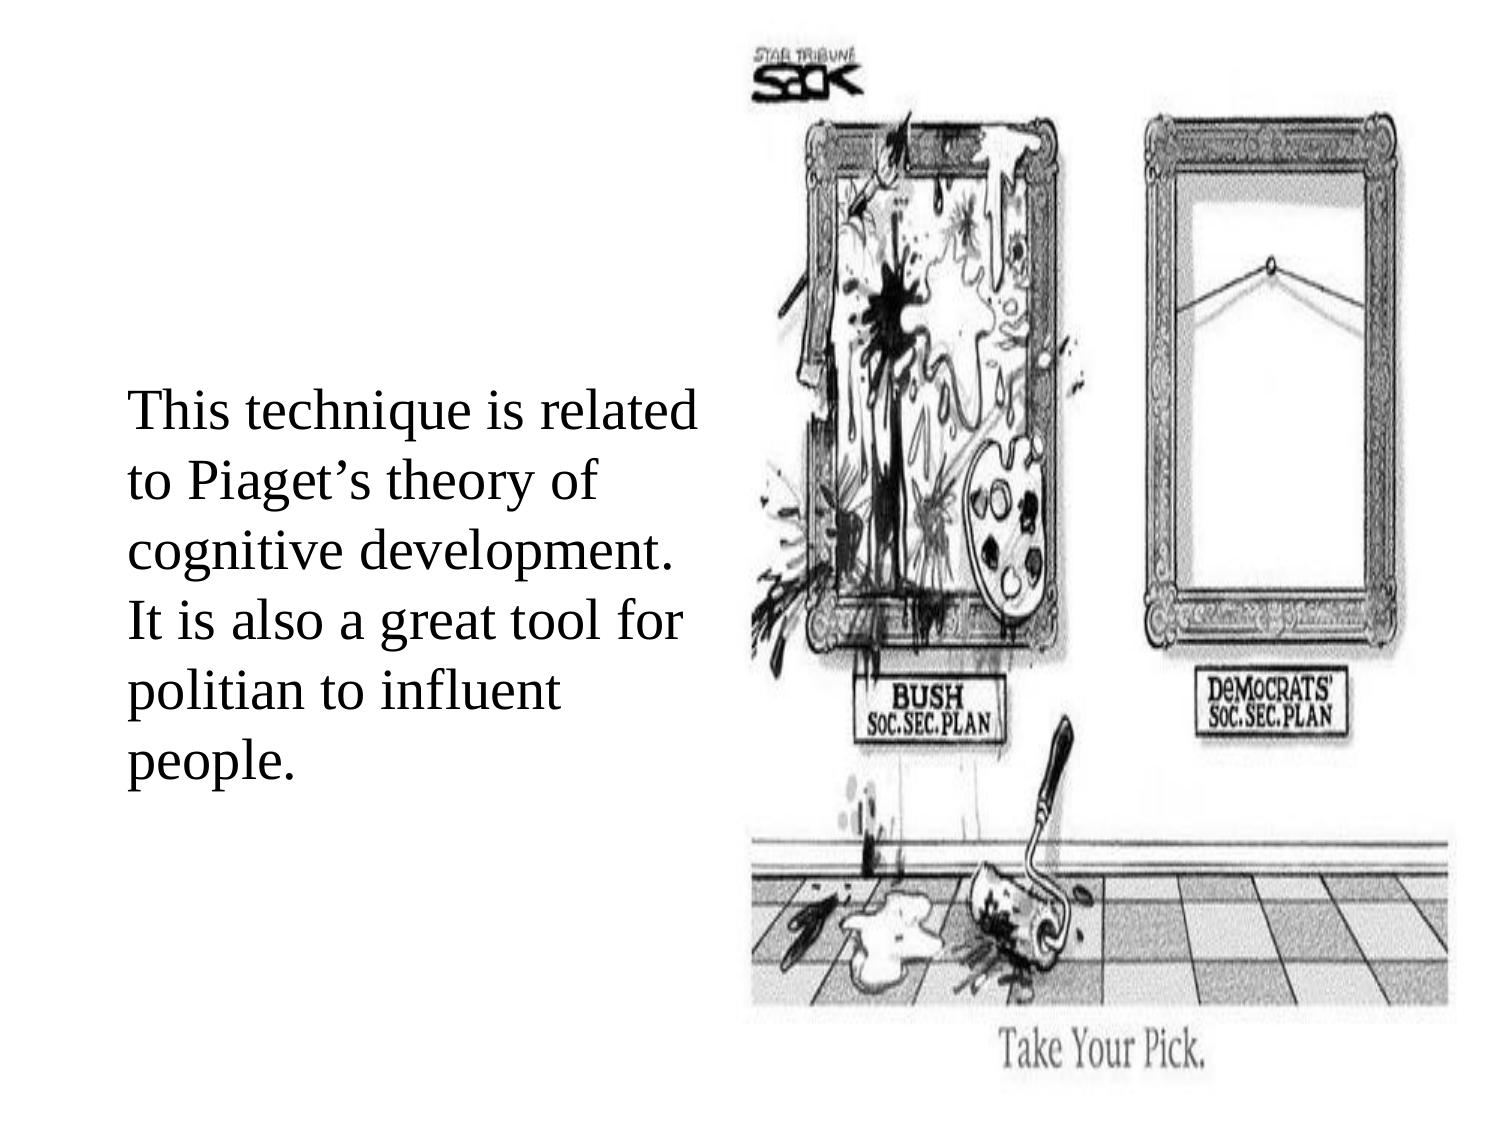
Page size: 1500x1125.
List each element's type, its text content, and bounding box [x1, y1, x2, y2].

title This technique is related to Piaget’s theory of cognitive development. It is also a great tool for politian to influent people. [112, 37, 720, 1125]
picture [724, 0, 1476, 1121]
